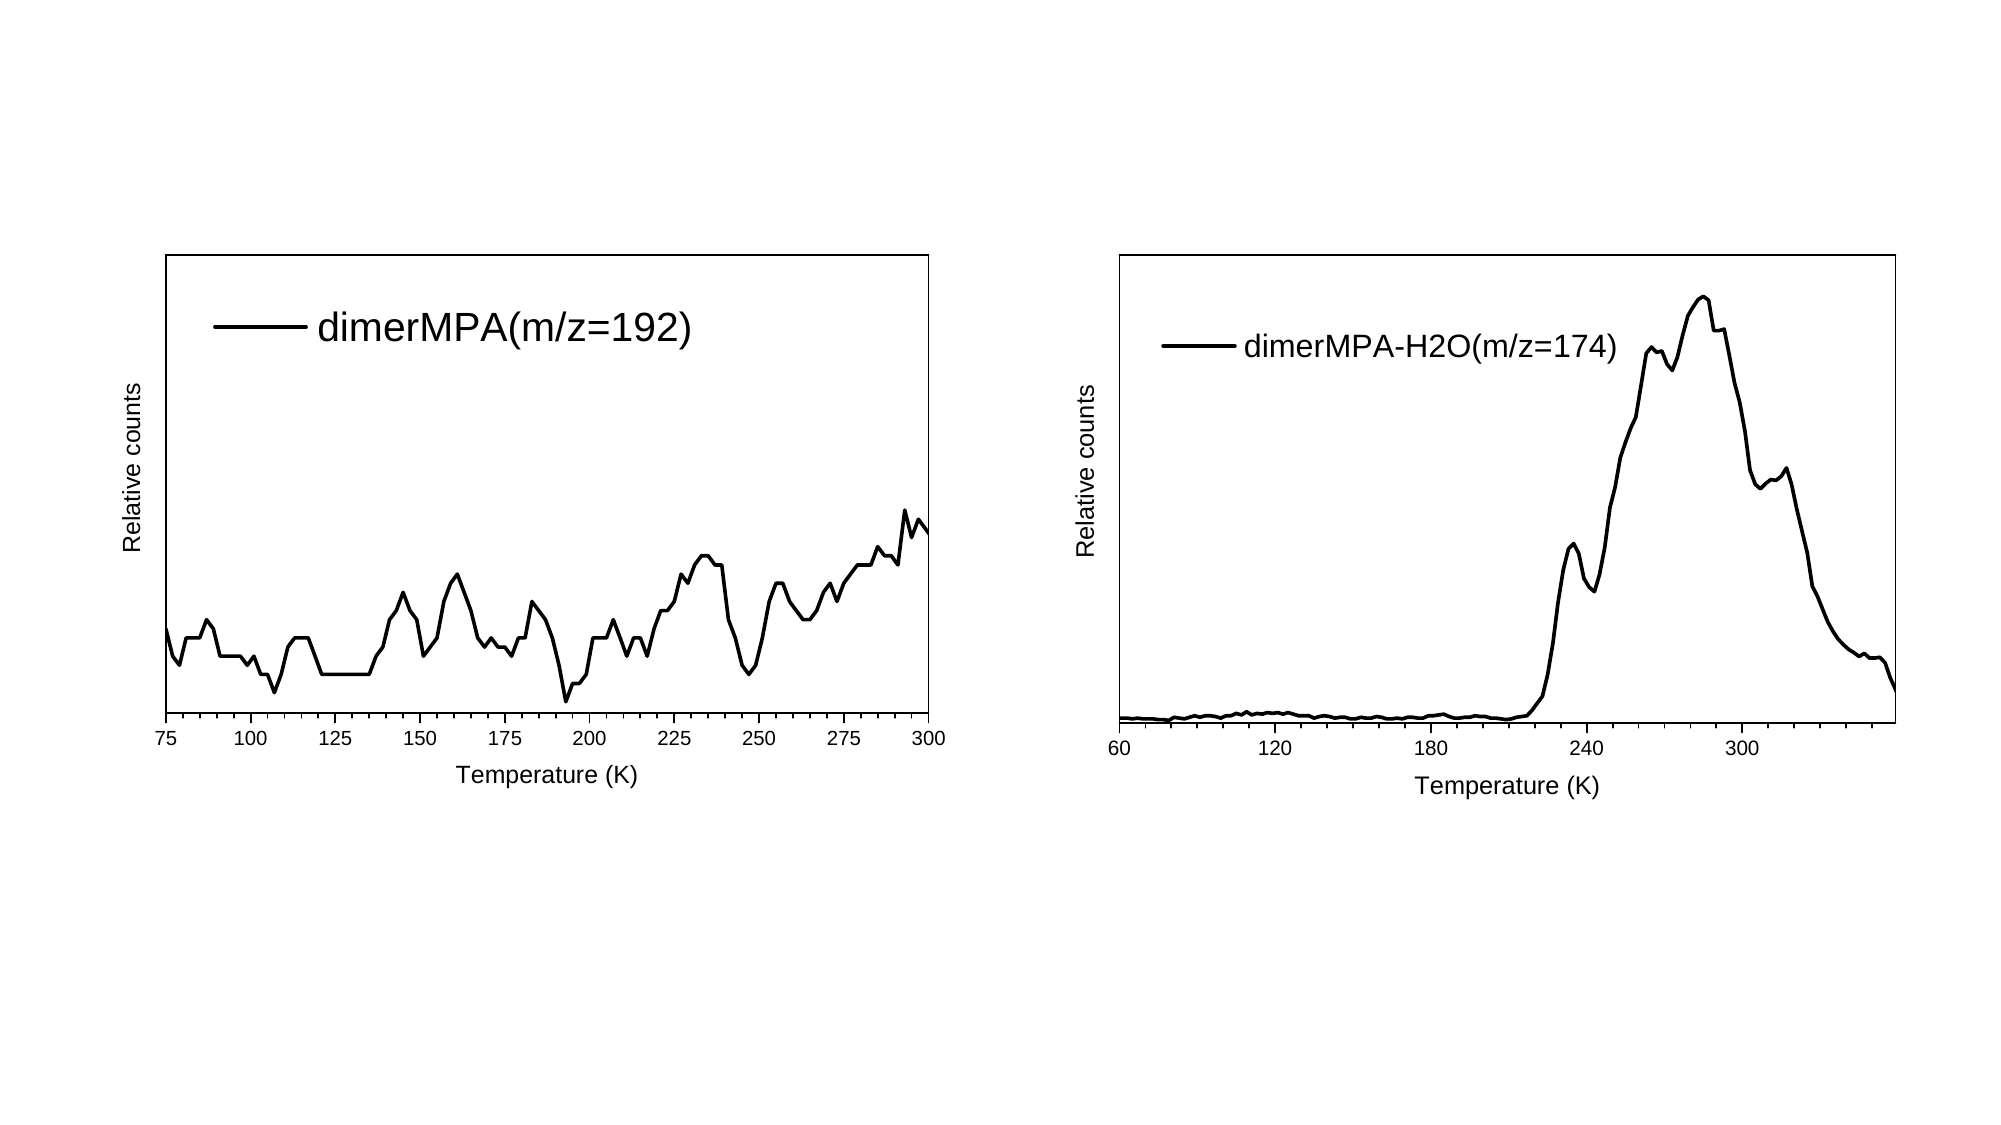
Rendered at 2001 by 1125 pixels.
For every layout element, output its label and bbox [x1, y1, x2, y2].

text_box [1050, 236, 1921, 824]
text_box [96, 236, 967, 812]
